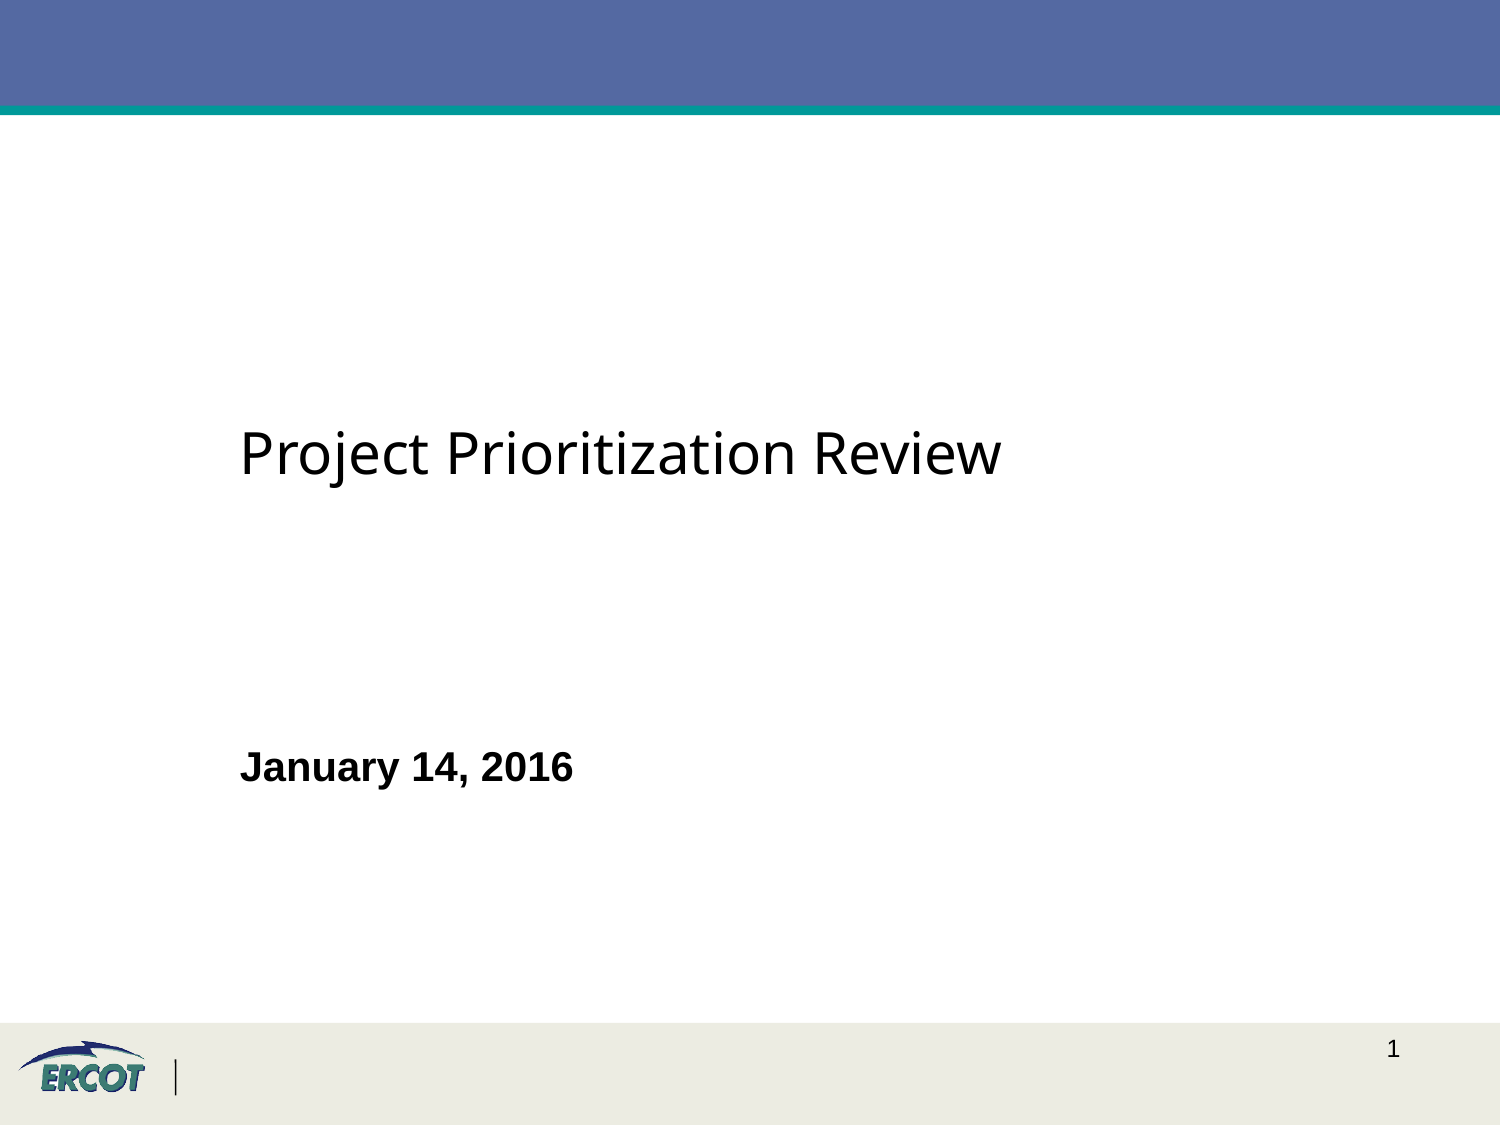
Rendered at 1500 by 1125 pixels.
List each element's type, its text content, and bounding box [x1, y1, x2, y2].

text_box Project Prioritization Review [224, 349, 1413, 554]
picture [10, 1031, 151, 1111]
text_box January 14, 2016 [225, 587, 725, 900]
